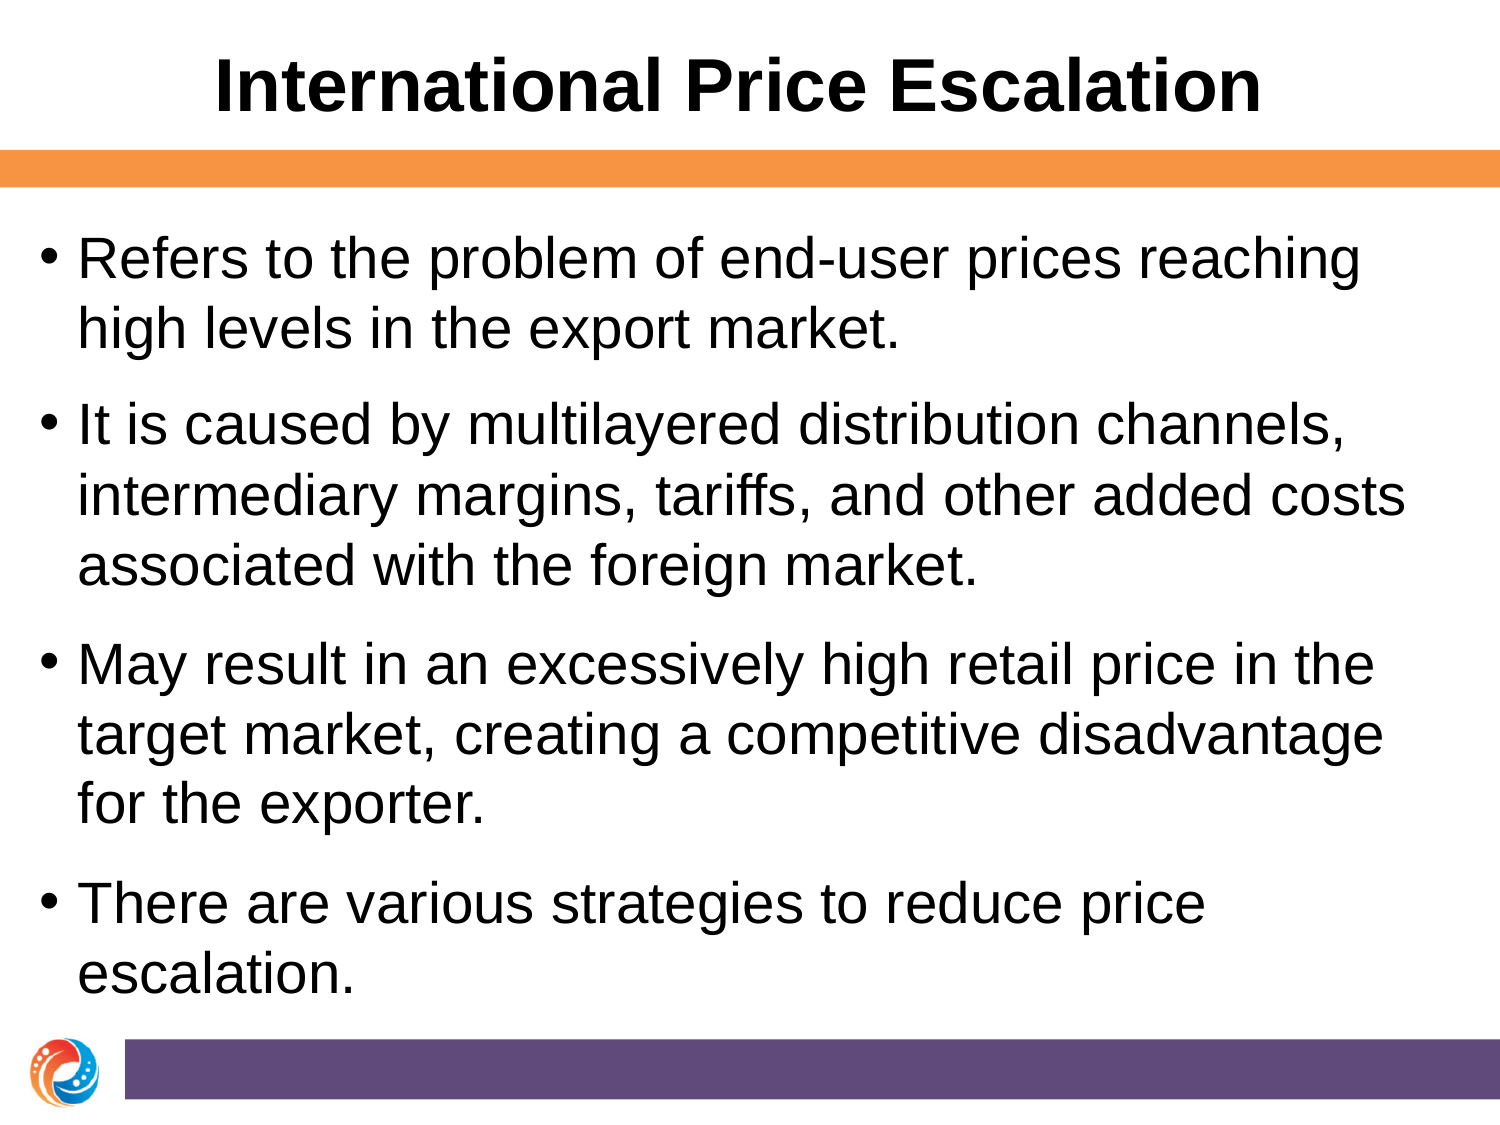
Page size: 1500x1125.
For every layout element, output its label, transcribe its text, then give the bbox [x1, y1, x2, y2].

text_box [125, 1039, 1500, 1100]
text_box [0, 148, 1500, 190]
footer Copyright © 2014 Pearson Education [512, 1042, 988, 1103]
picture [23, 1032, 105, 1111]
subtitle Refers to the problem of end-user prices reaching high levels in the export market. It is caused by multilayered distribution channels, intermediary margins, tariffs, and other added costs associated with the foreign market. May result in an excessively high retail price in the target market, creating a competitive disadvantage for the exporter. There are various strategies to reduce price escalation. [24, 212, 1476, 1038]
title International Price Escalation [112, 12, 1388, 148]
